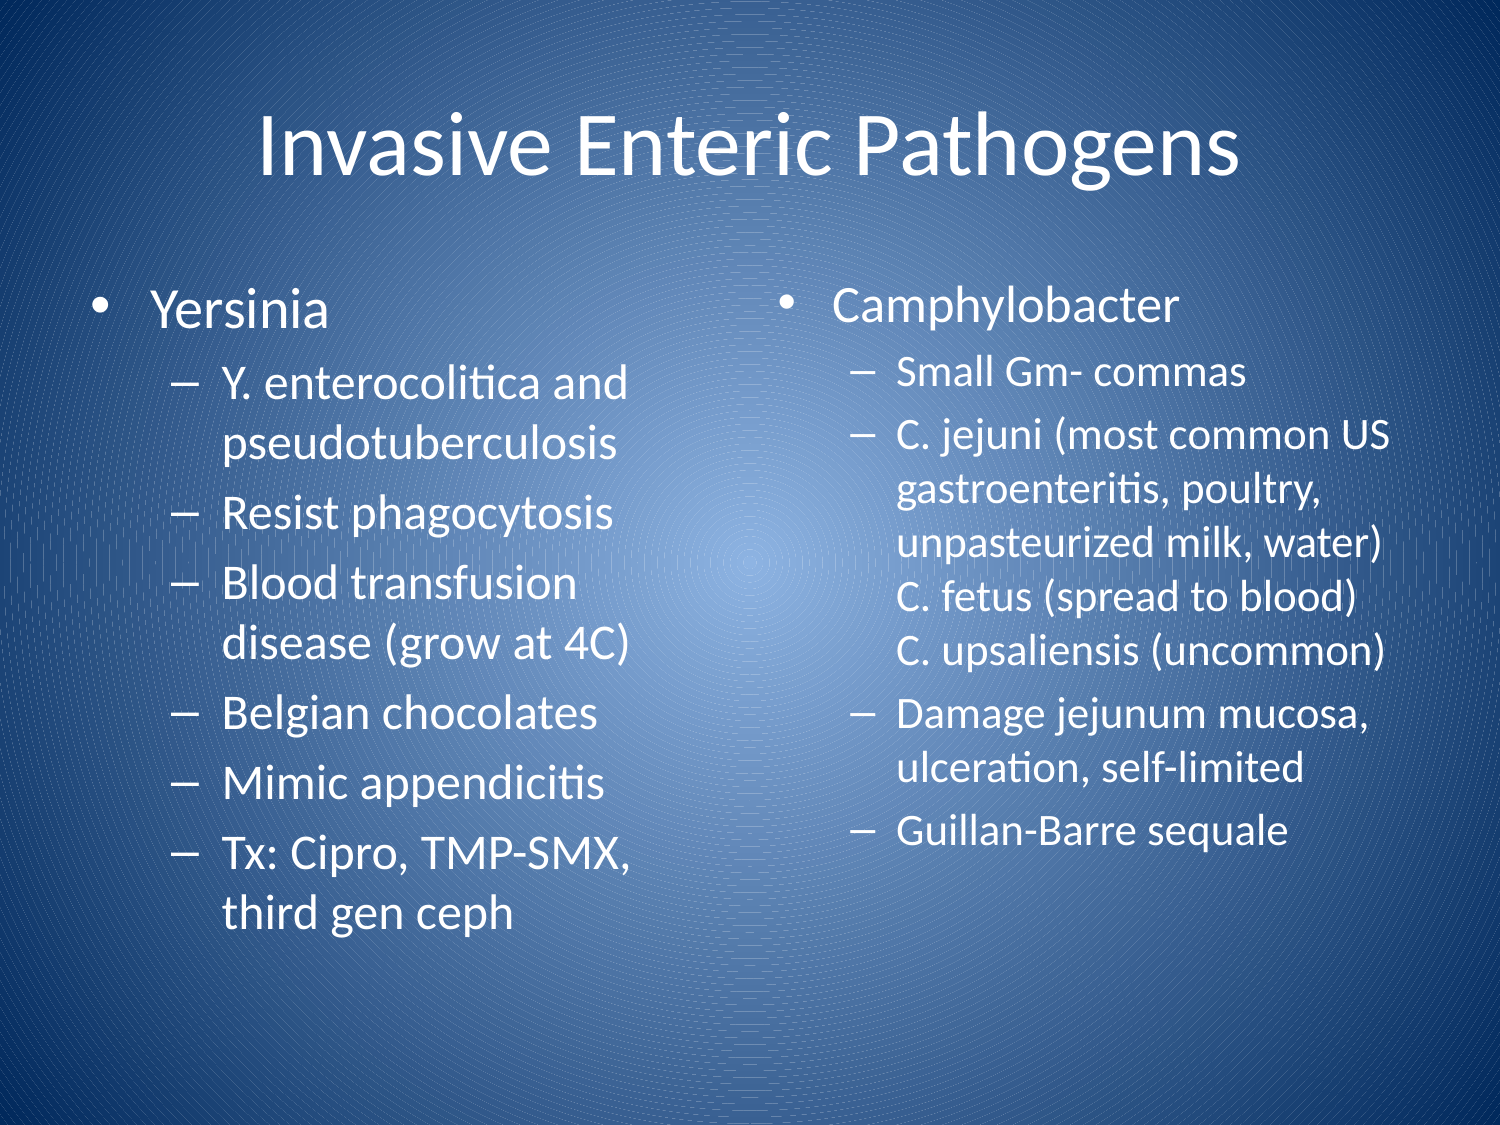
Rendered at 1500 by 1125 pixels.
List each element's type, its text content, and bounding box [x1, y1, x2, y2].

list Camphylobacter Small Gm- commas C. jejuni (most common US gastroenteritis, poultry, unpasteurized milk, water) C. fetus (spread to blood) C. upsaliensis (uncommon) Damage jejunum mucosa, ulceration, self-limited Guillan-Barre sequale [762, 262, 1425, 1005]
title Invasive Enteric Pathogens [75, 45, 1425, 233]
list Yersinia Y. enterocolitica and pseudotuberculosis Resist phagocytosis Blood transfusion disease (grow at 4C) Belgian chocolates Mimic appendicitis Tx: Cipro, TMP-SMX, third gen ceph [75, 262, 738, 1005]
